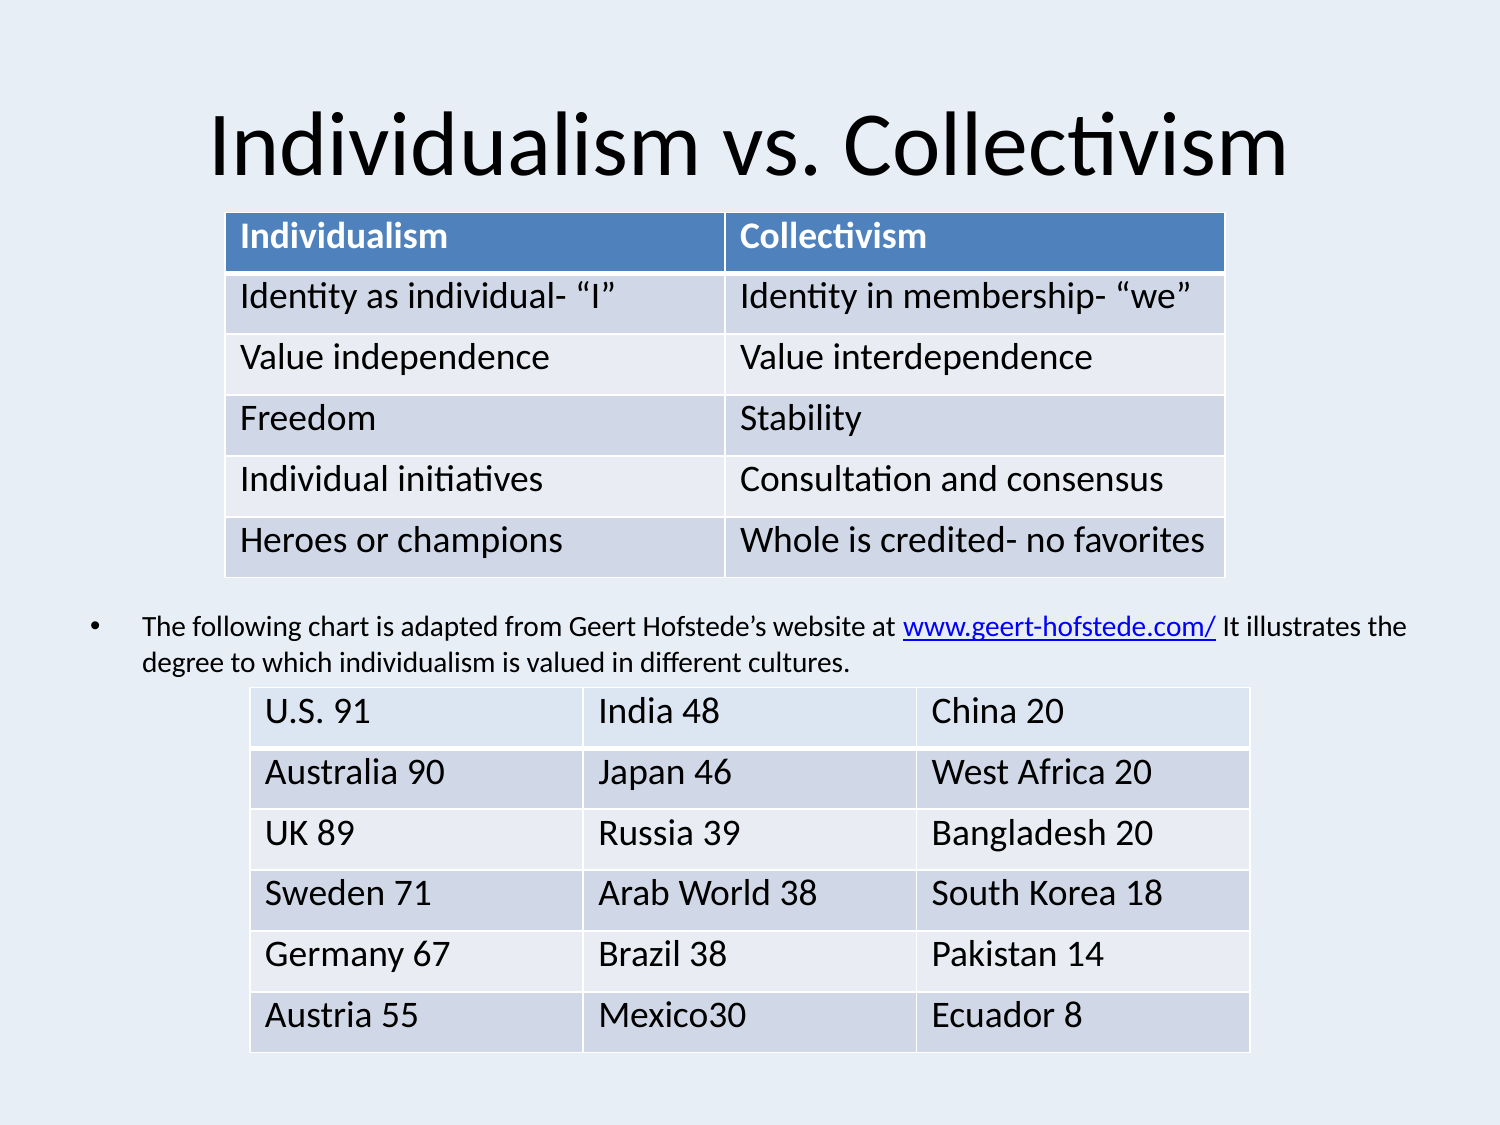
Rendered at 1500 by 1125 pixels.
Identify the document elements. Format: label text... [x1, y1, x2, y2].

table_cell Mexico30 [584, 993, 916, 1052]
table_cell Brazil 38 [584, 932, 916, 991]
table_cell Germany 67 [251, 932, 582, 991]
table_cell Ecuador 8 [917, 993, 1249, 1052]
table_header Individualism [226, 213, 724, 271]
table_cell UK 89 [251, 810, 582, 869]
table_cell Whole is credited- no favorites [726, 518, 1224, 577]
table_cell Sweden 71 [251, 871, 582, 930]
table_cell Arab World 38 [584, 871, 916, 930]
table_cell Japan 46 [584, 751, 916, 808]
table_header China 20 [917, 688, 1249, 746]
title Individualism vs. Collectivism [75, 45, 1425, 233]
table_header India 48 [584, 688, 916, 746]
table_cell Identity as individual- “I” [226, 276, 724, 333]
table_cell Value interdependence [726, 335, 1224, 394]
table_cell West Africa 20 [917, 751, 1249, 808]
table_cell Russia 39 [584, 810, 916, 869]
table_cell Consultation and consensus [726, 457, 1224, 516]
table_cell Heroes or champions [226, 518, 724, 577]
table_header U.S. 91 [251, 688, 582, 746]
table_cell Australia 90 [251, 751, 582, 808]
table_cell Bangladesh 20 [917, 810, 1249, 869]
table_header Collectivism [726, 213, 1224, 271]
table_cell Austria 55 [251, 993, 582, 1052]
table_cell Value independence [226, 335, 724, 394]
table_cell Pakistan 14 [917, 932, 1249, 991]
table_cell Freedom [226, 396, 724, 455]
table_cell Identity in membership- “we” [726, 276, 1224, 333]
table_cell Stability [726, 396, 1224, 455]
table_cell South Korea 18 [917, 871, 1249, 930]
table_cell Individual initiatives [226, 457, 724, 516]
list The following chart is adapted from Geert Hofstede’s website at www.geert-hofstede.com/ It illustrates the degree to which individualism is valued in different cultures. [75, 600, 1425, 688]
